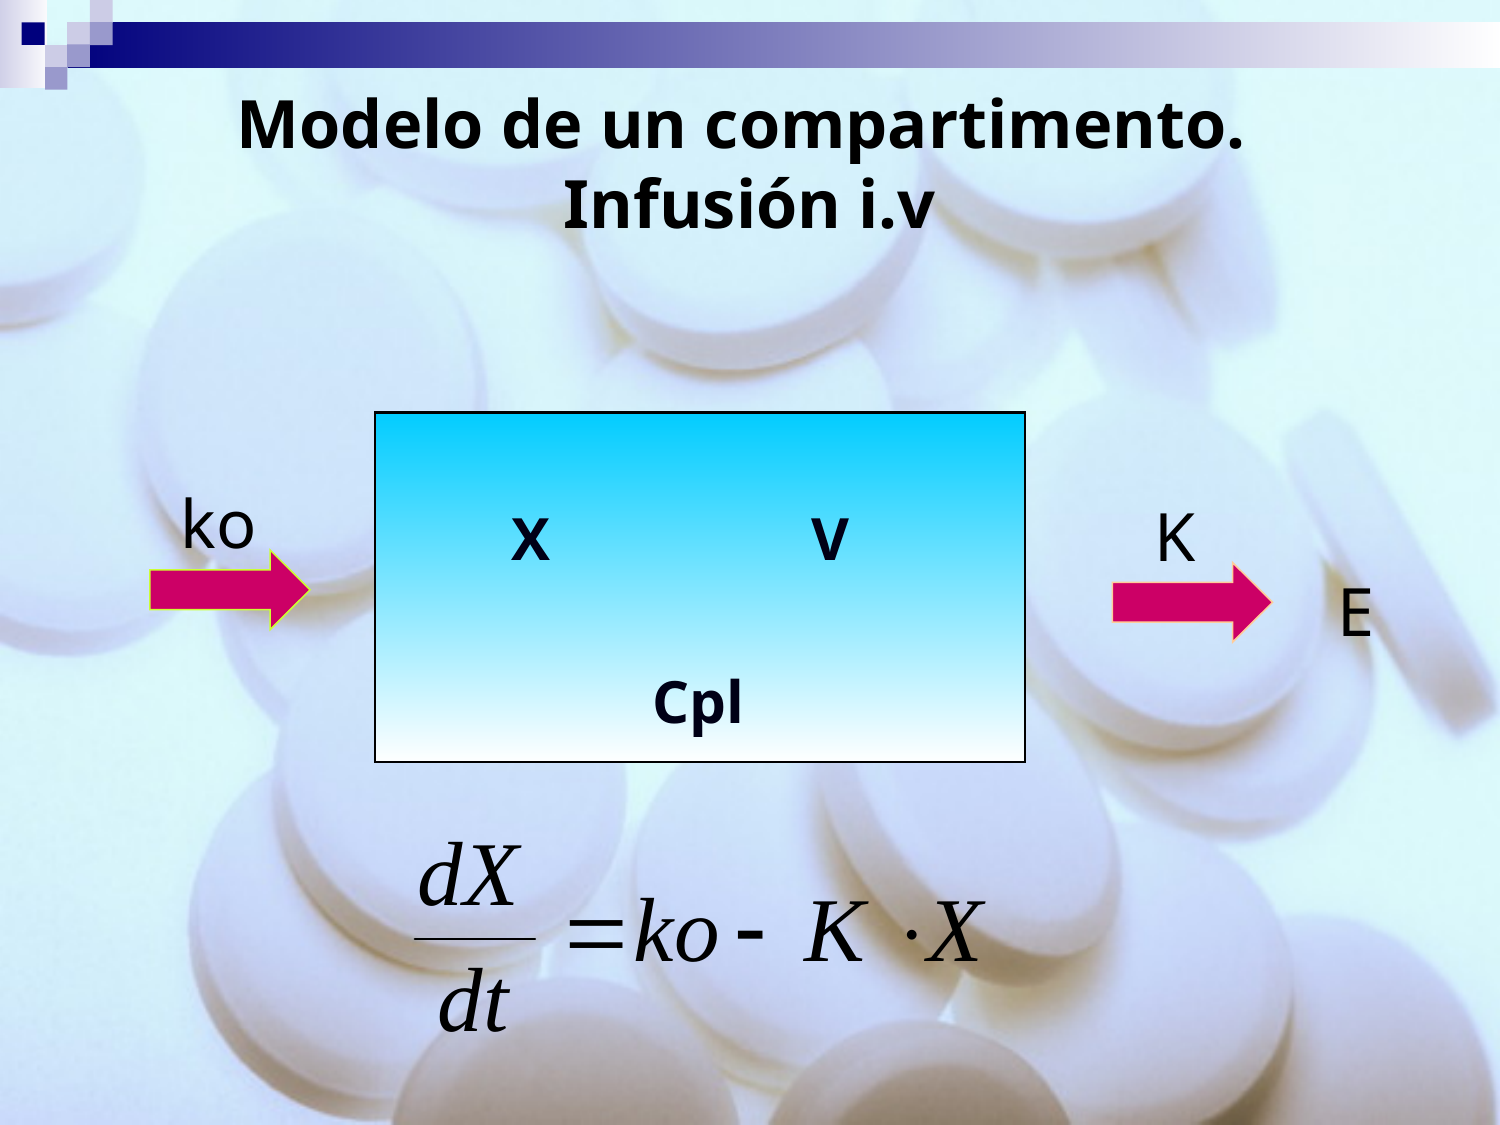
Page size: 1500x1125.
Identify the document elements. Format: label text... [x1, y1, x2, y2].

text_box K [1125, 487, 1225, 583]
text_box [1112, 562, 1273, 643]
picture [47, 0, 89, 45]
text_box [149, 554, 311, 630]
text_box X V Cpl [375, 412, 1025, 763]
text_box E [1312, 562, 1400, 658]
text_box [405, 824, 1008, 1044]
picture [0, 67, 1500, 1125]
text_box Modelo de un compartimento. Infusión i.v [74, 47, 1425, 275]
picture [113, 0, 1500, 22]
text_box ko [162, 474, 275, 570]
